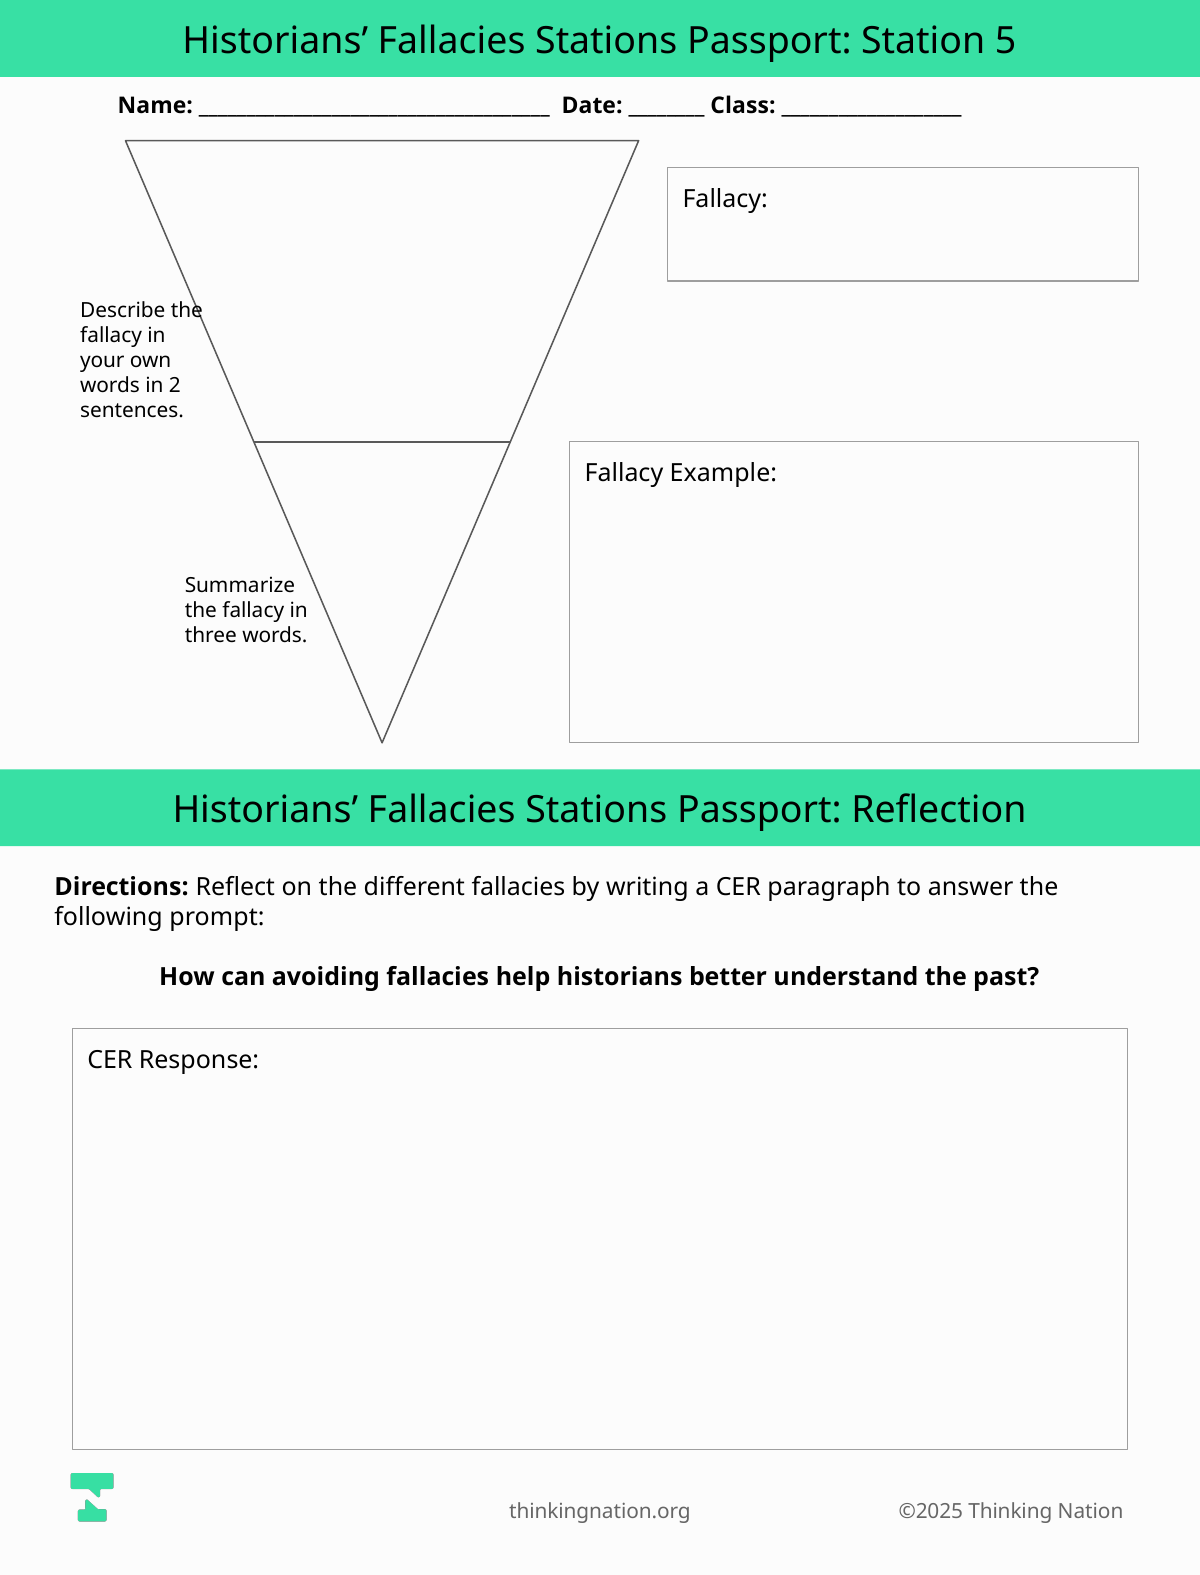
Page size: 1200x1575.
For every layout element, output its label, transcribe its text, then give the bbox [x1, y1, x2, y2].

text_box [256, 449, 508, 743]
text_box Directions: Reflect on the different fallacies by writing a CER paragraph to answer the following prompt: How can avoiding fallacies help historians better understand the past? [39, 855, 1161, 1006]
text_box Fallacy: [667, 167, 1139, 282]
text_box CER Response: [72, 1028, 1128, 1450]
text_box thinkingnation.org [457, 1483, 742, 1532]
text_box [125, 140, 639, 441]
text_box Historians’ Fallacies Stations Passport: Station 5 [0, 0, 1200, 77]
text_box Describe the fallacy in your own words in 2 sentences. [65, 281, 219, 426]
text_box Fallacy Example: [569, 441, 1139, 743]
text_box ©2025 Thinking Nation [854, 1483, 1139, 1532]
picture [58, 1463, 126, 1531]
text_box Name: _____________________________________ Date: ________ Class: ___________________ [103, 76, 1097, 141]
text_box Summarize the fallacy in three words. [169, 556, 324, 701]
text_box Historians’ Fallacies Stations Passport: Reflection [0, 769, 1200, 847]
